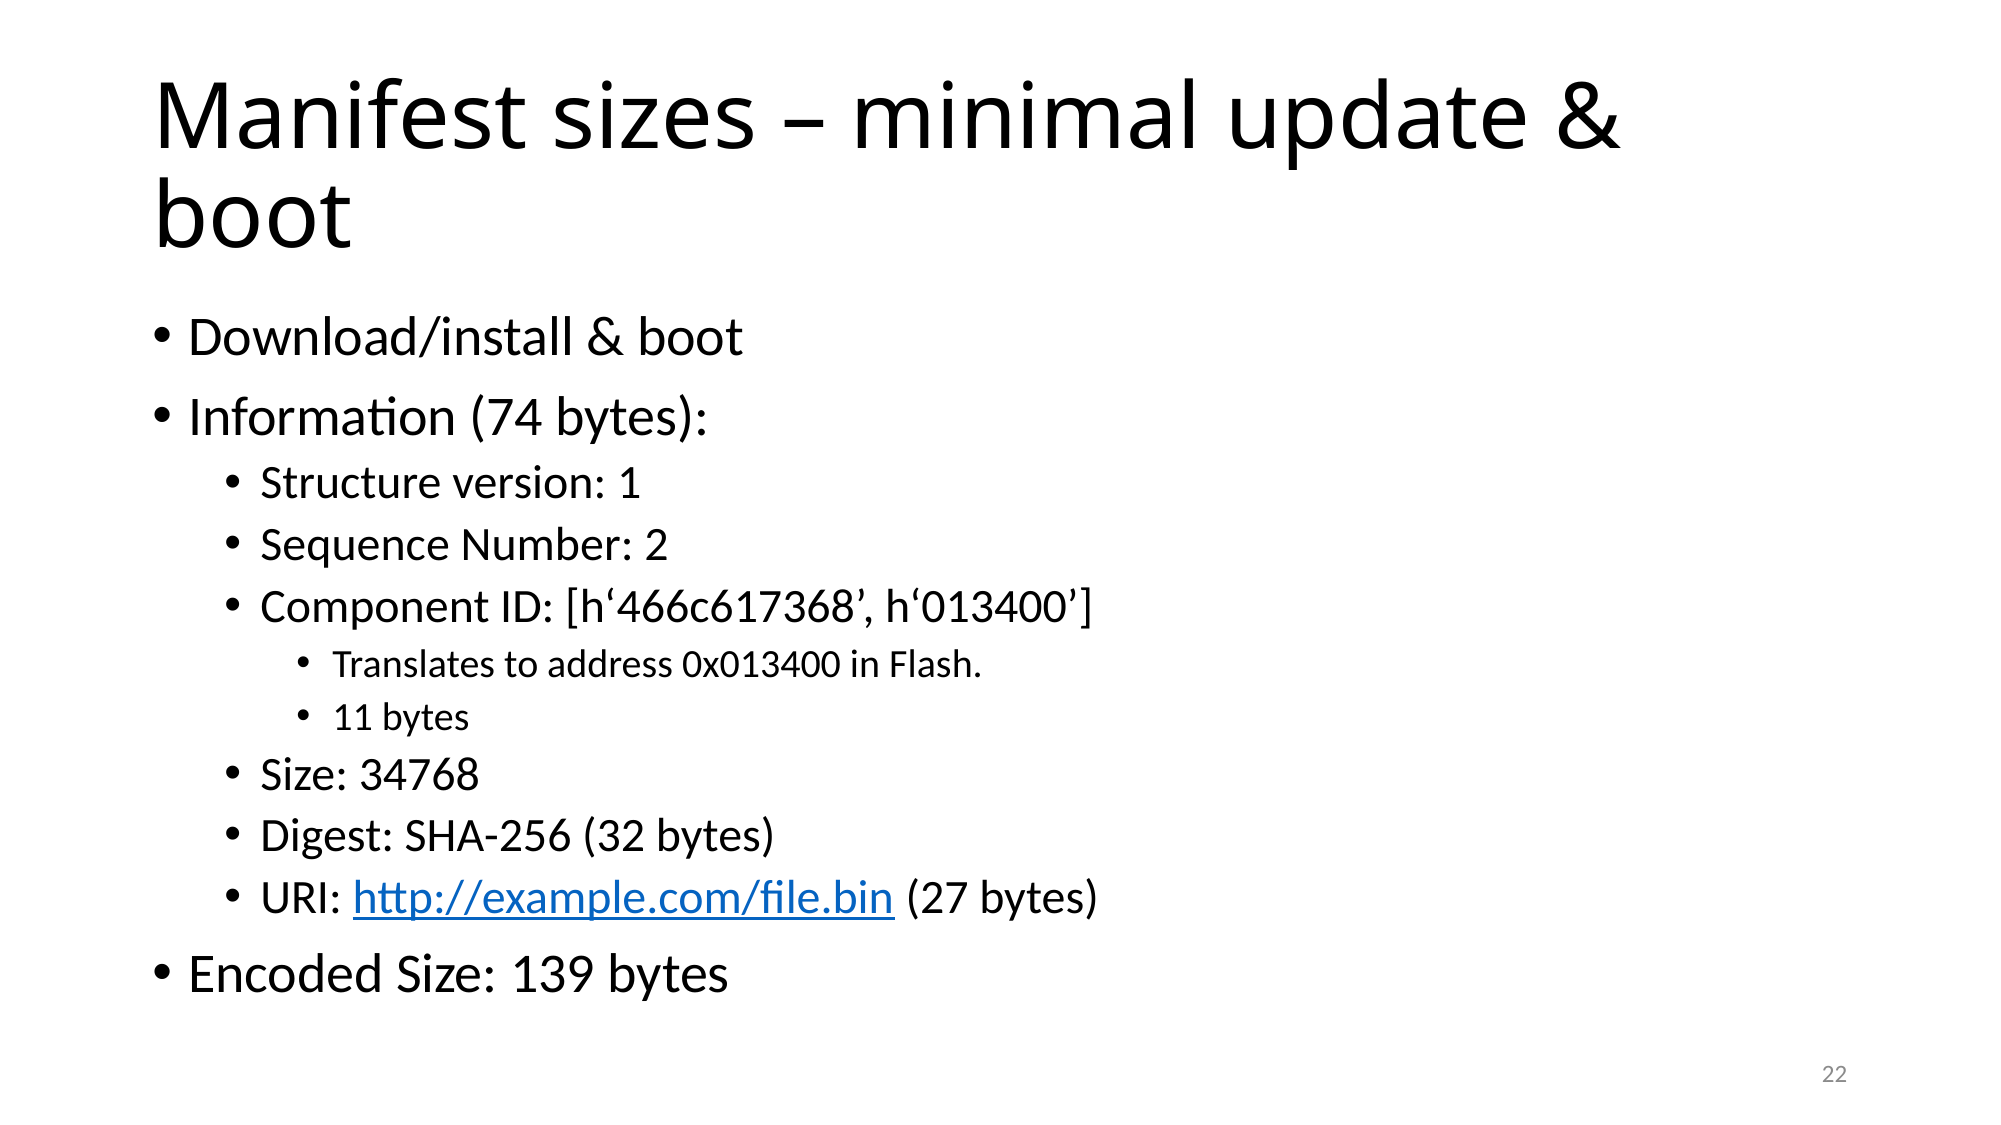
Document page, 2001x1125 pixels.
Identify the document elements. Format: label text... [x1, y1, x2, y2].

list Download/install & boot Information (74 bytes): Structure version: 1 Sequence Number: 2 Component ID: [h‘466c617368’, h‘013400’] Translates to address 0x013400 in Flash. 11 bytes Size: 34768 Digest: SHA-256 (32 bytes) URI: http://example.com/file.bin (27 bytes) Encoded Size: 139 bytes [137, 299, 1863, 1014]
title Manifest sizes – minimal update & boot [137, 59, 1863, 278]
slide_number 21 [1412, 1042, 1863, 1103]
